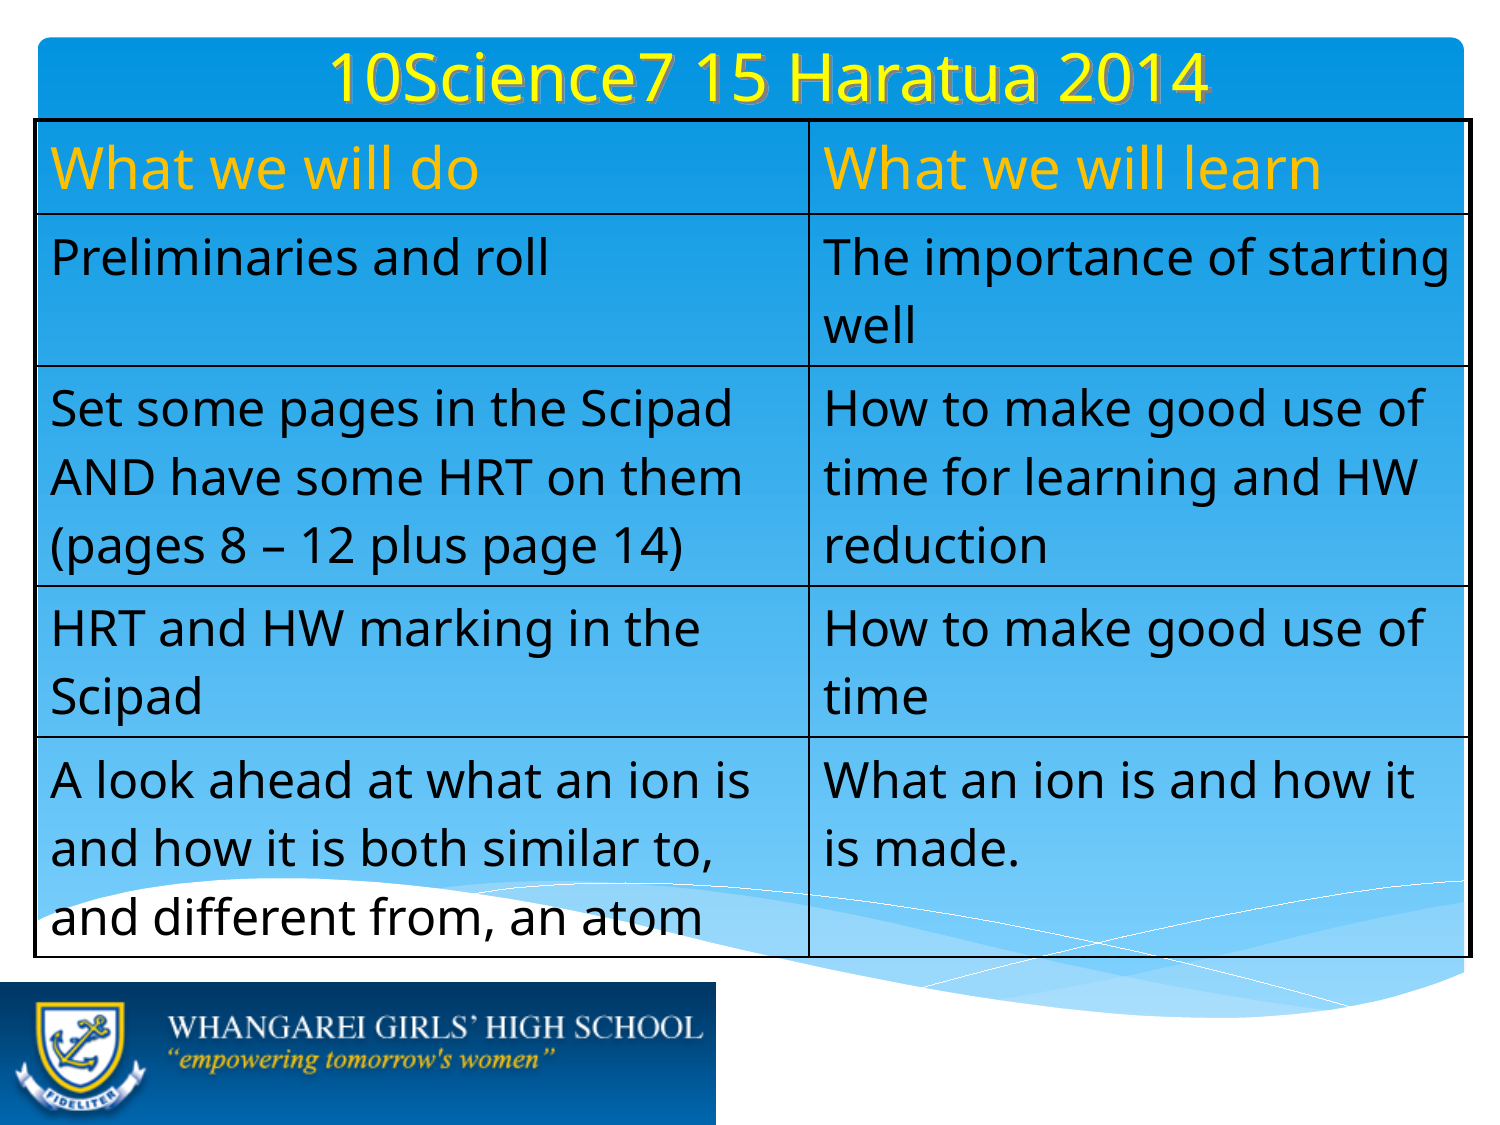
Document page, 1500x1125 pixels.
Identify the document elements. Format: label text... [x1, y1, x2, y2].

table_cell How to make good use of time for learning and HW reduction [810, 367, 1468, 585]
table_cell How to make good use of time [810, 587, 1468, 736]
text_box 10Science7 15 Haratua 2014 [162, 24, 1375, 118]
table_cell Set some pages in the Scipad AND have some HRT on them (pages 8 – 12 plus page 14) [37, 367, 808, 585]
table_cell Preliminaries and roll [37, 215, 808, 365]
table_cell The importance of starting well [810, 215, 1468, 365]
table_cell HRT and HW marking in the Scipad [37, 587, 808, 736]
picture [0, 982, 716, 1125]
table_cell What an ion is and how it is made. [810, 738, 1468, 956]
table_header What we will learn [810, 122, 1468, 213]
table_cell A look ahead at what an ion is and how it is both similar to, and different from, an atom [37, 738, 808, 956]
table_header What we will do [37, 122, 808, 213]
